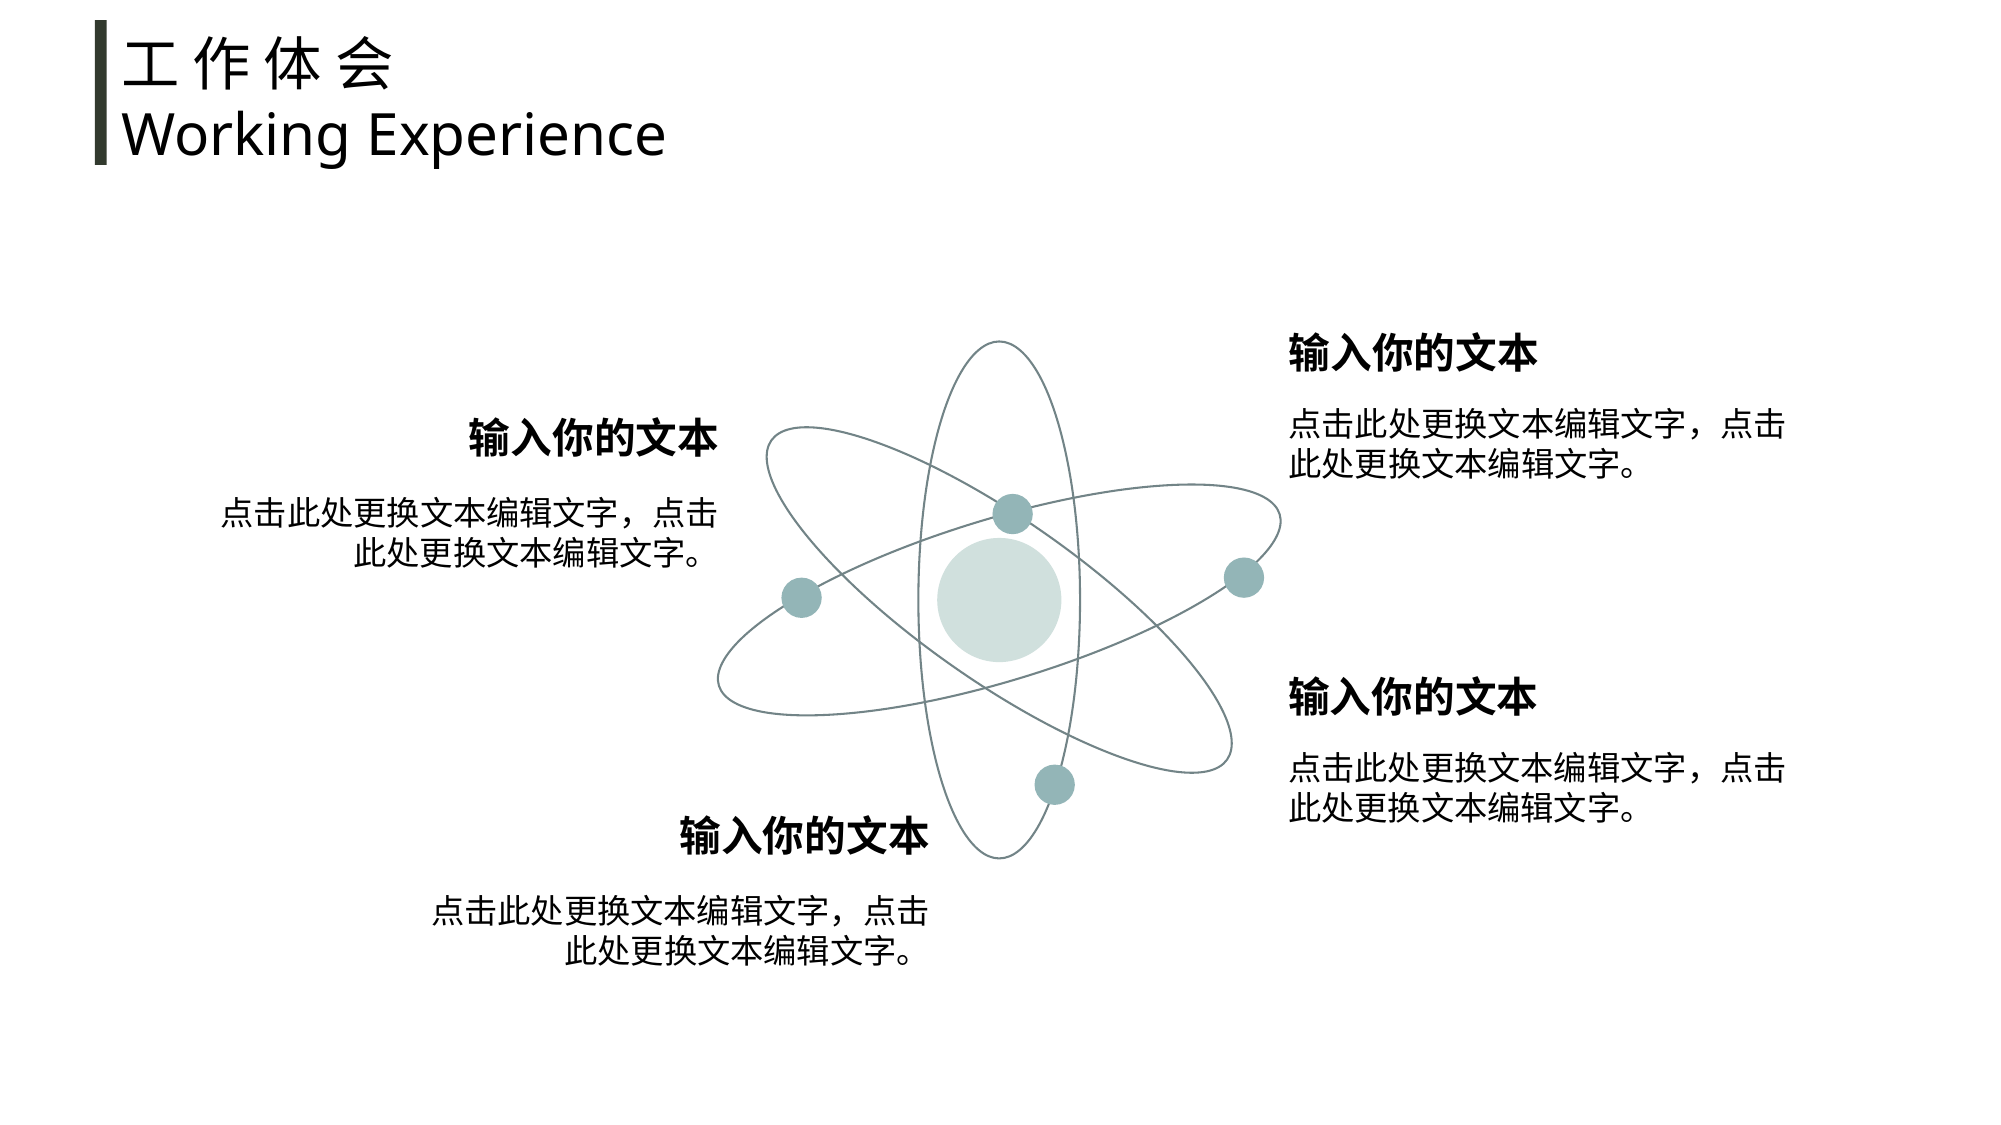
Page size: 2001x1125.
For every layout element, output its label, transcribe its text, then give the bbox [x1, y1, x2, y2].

text_box 输入你的文本 [523, 802, 945, 868]
text_box 点击此处更换文本编辑文字，点击此处更换文本编辑文字。 [1293, 740, 1831, 835]
text_box 输入你的文本 [1273, 319, 1696, 384]
text_box 点击此处更换文本编辑文字，点击此处更换文本编辑文字。 [1293, 396, 1831, 491]
text_box 点击此处更换文本编辑文字，点击此处更换文本编辑文字。 [387, 882, 945, 978]
text_box 输入你的文本 [1293, 663, 1695, 729]
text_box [706, 341, 1293, 859]
text_box 输入你的文本 [312, 404, 706, 470]
text_box 工 作 体 会 Working Experience [106, 19, 889, 175]
text_box [94, 19, 106, 166]
text_box 点击此处更换文本编辑文字，点击此处更换文本编辑文字。 [177, 485, 706, 580]
